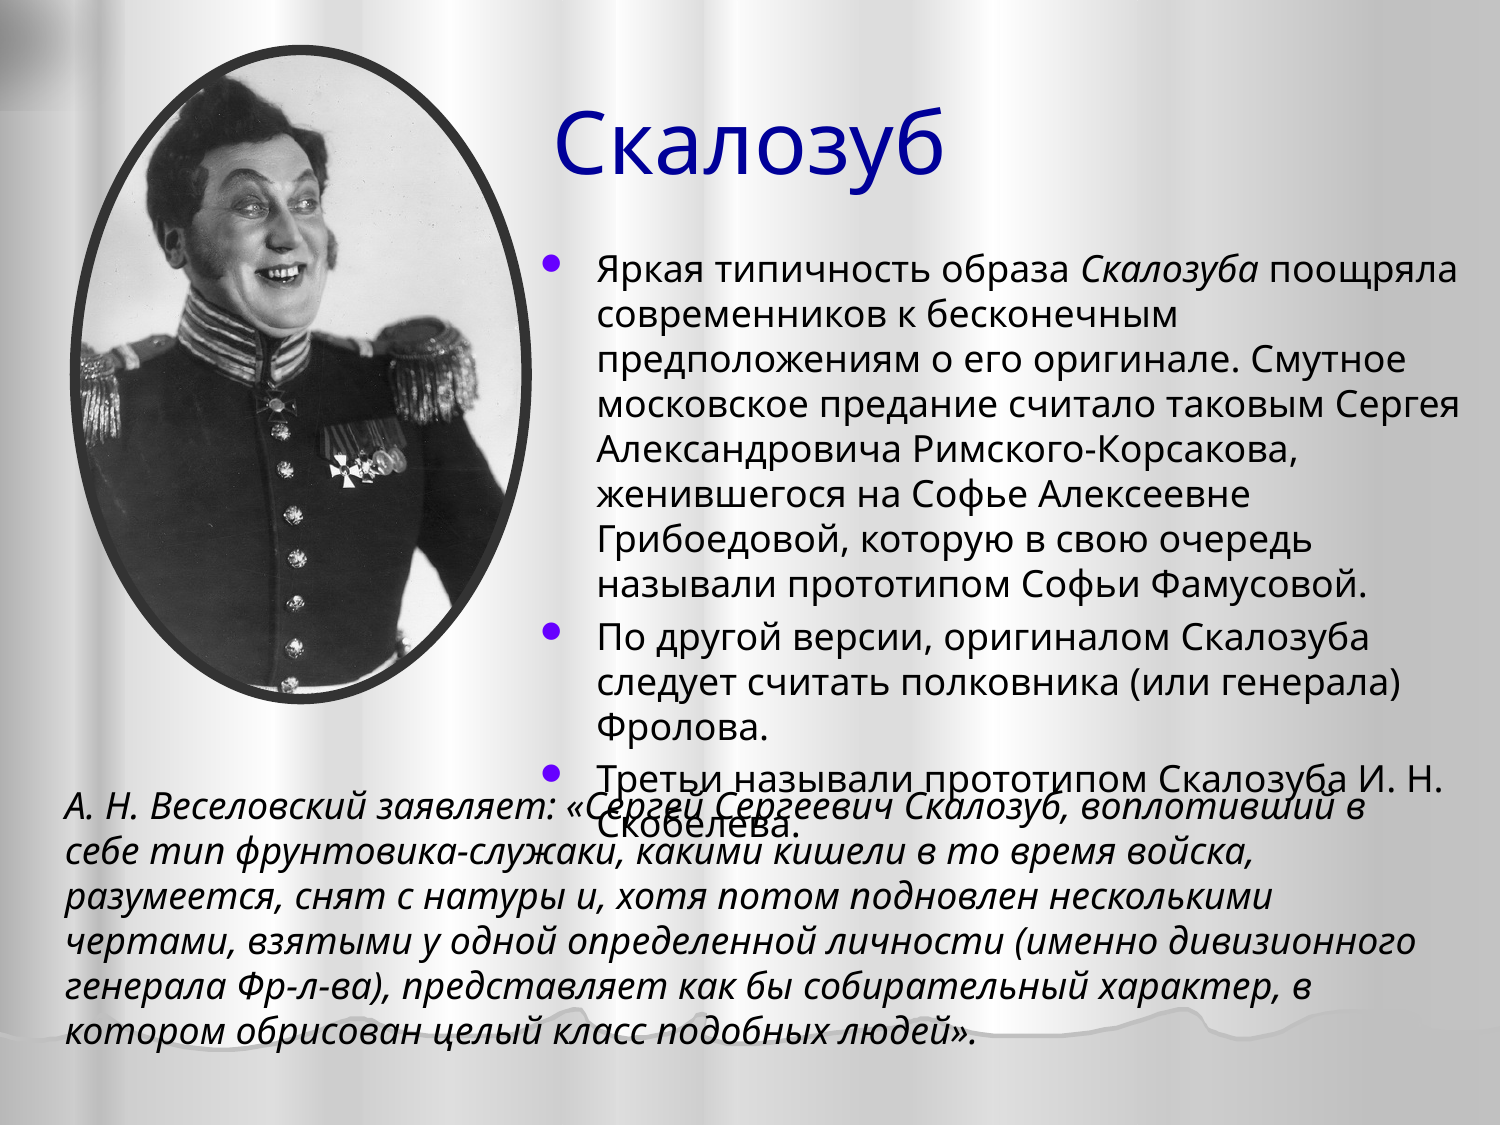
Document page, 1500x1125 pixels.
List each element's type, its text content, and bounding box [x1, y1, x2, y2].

text_box А. Н. Веселовский заявляет: «Сергей Сергеевич Скалозуб, воплотивший в себе тип фрунтовика-служаки, какими кишели в то время войска, разумеется, снят с натуры и, хотя потом подновлен несколькими чертами, взятыми у одной определенной личности (именно дивизионного генерала Фр-л-ва), представляет как бы собирательный характер, в котором обрисован целый класс подобных людей». [49, 774, 1463, 1105]
title Скалозуб [321, 45, 1426, 233]
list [74, 49, 527, 700]
list Яркая типичность образа Скалозуба поощряла современников к бесконечным предположениям о его оригинале. Смутное московское предание считало таковым Сергея Александровича Римского-Корсакова, женившегося на Софье Алексеевне Грибоедовой, которую в свою очередь называли прототипом Софьи Фамусовой. По другой версии, оригиналом Скалозуба следует считать полковника (или генерала) Фролова. Третьи называли прототипом Скалозуба И. Н. Скобелева. [524, 237, 1500, 981]
